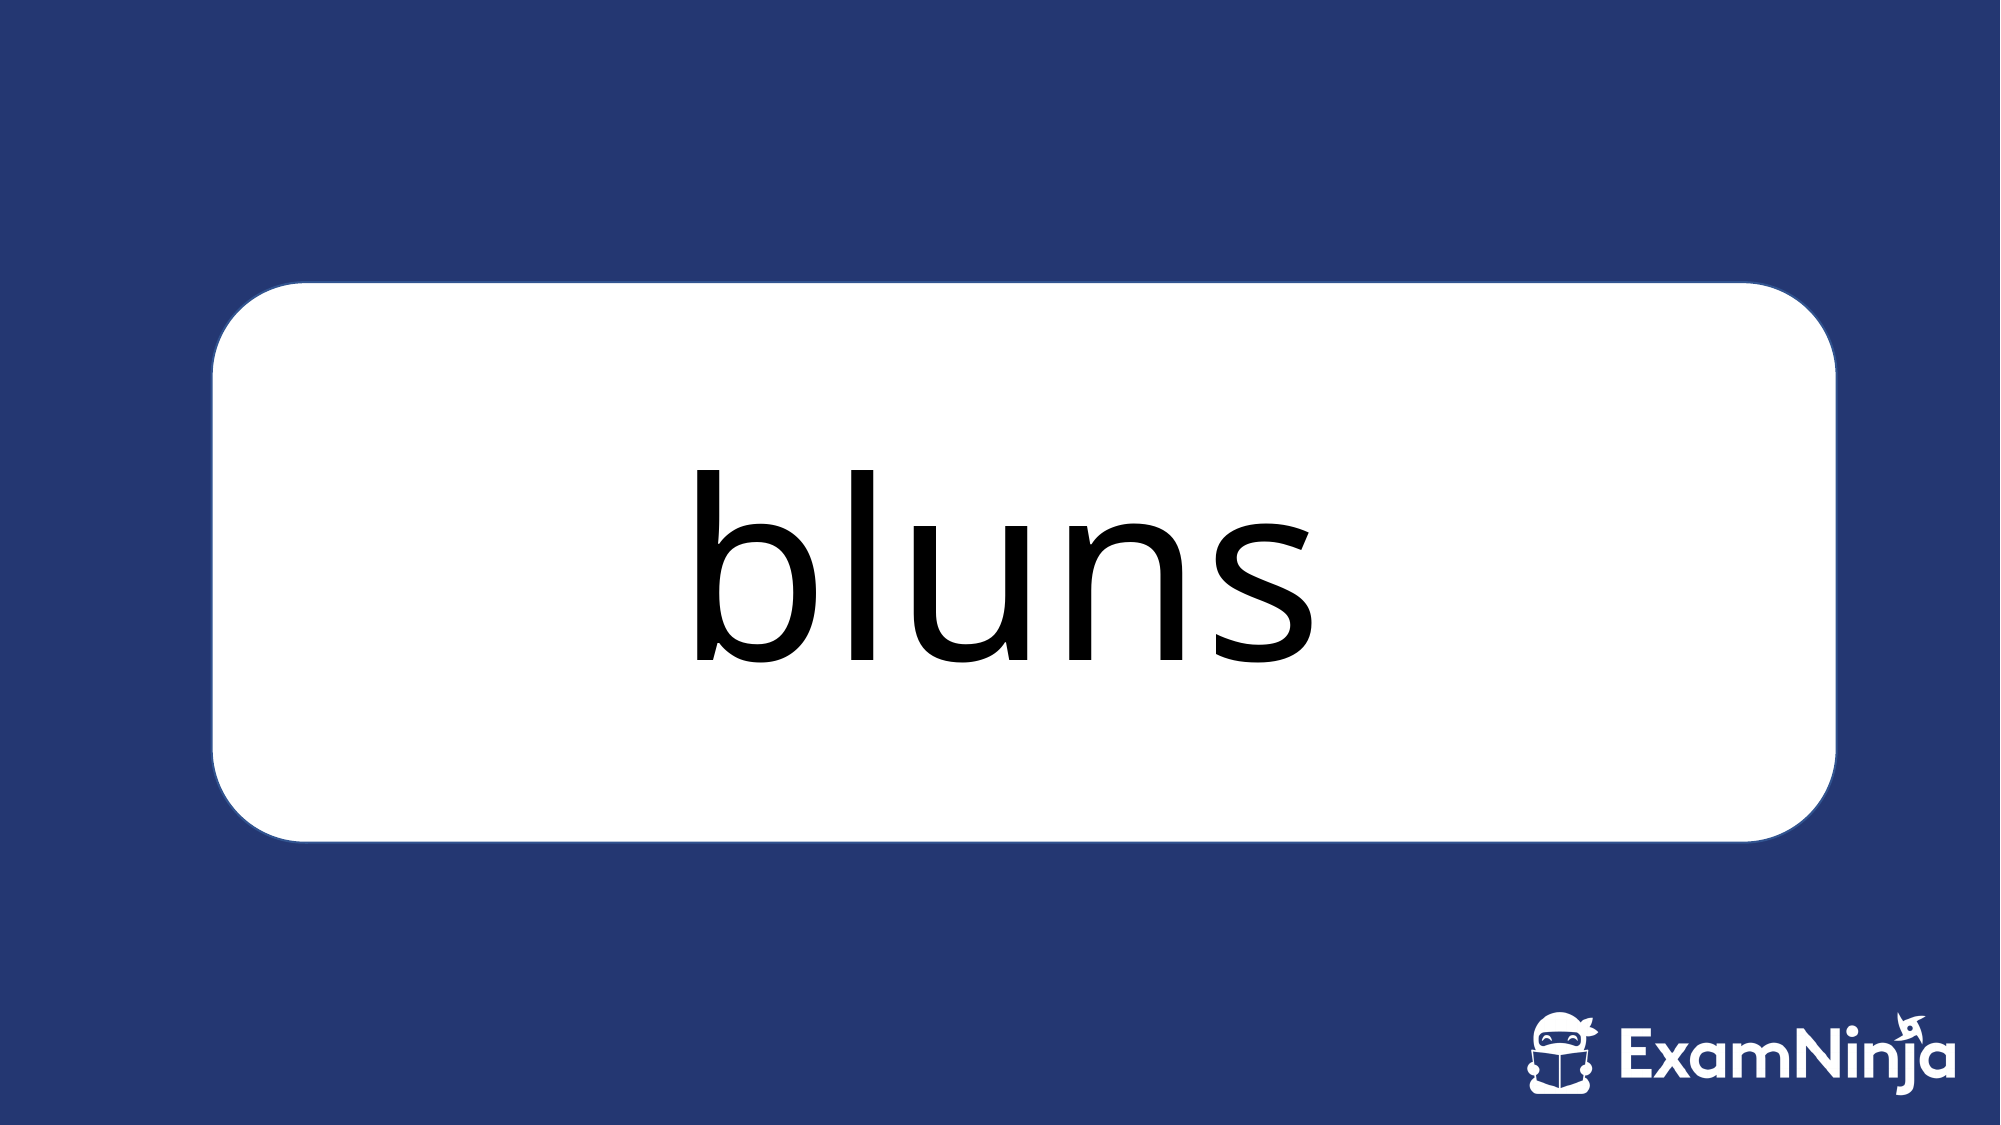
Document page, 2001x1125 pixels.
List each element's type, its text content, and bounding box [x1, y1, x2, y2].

picture [1501, 1003, 1979, 1102]
text_box [210, 281, 1838, 403]
text_box bluns [143, 403, 1857, 719]
text_box [210, 719, 1838, 844]
